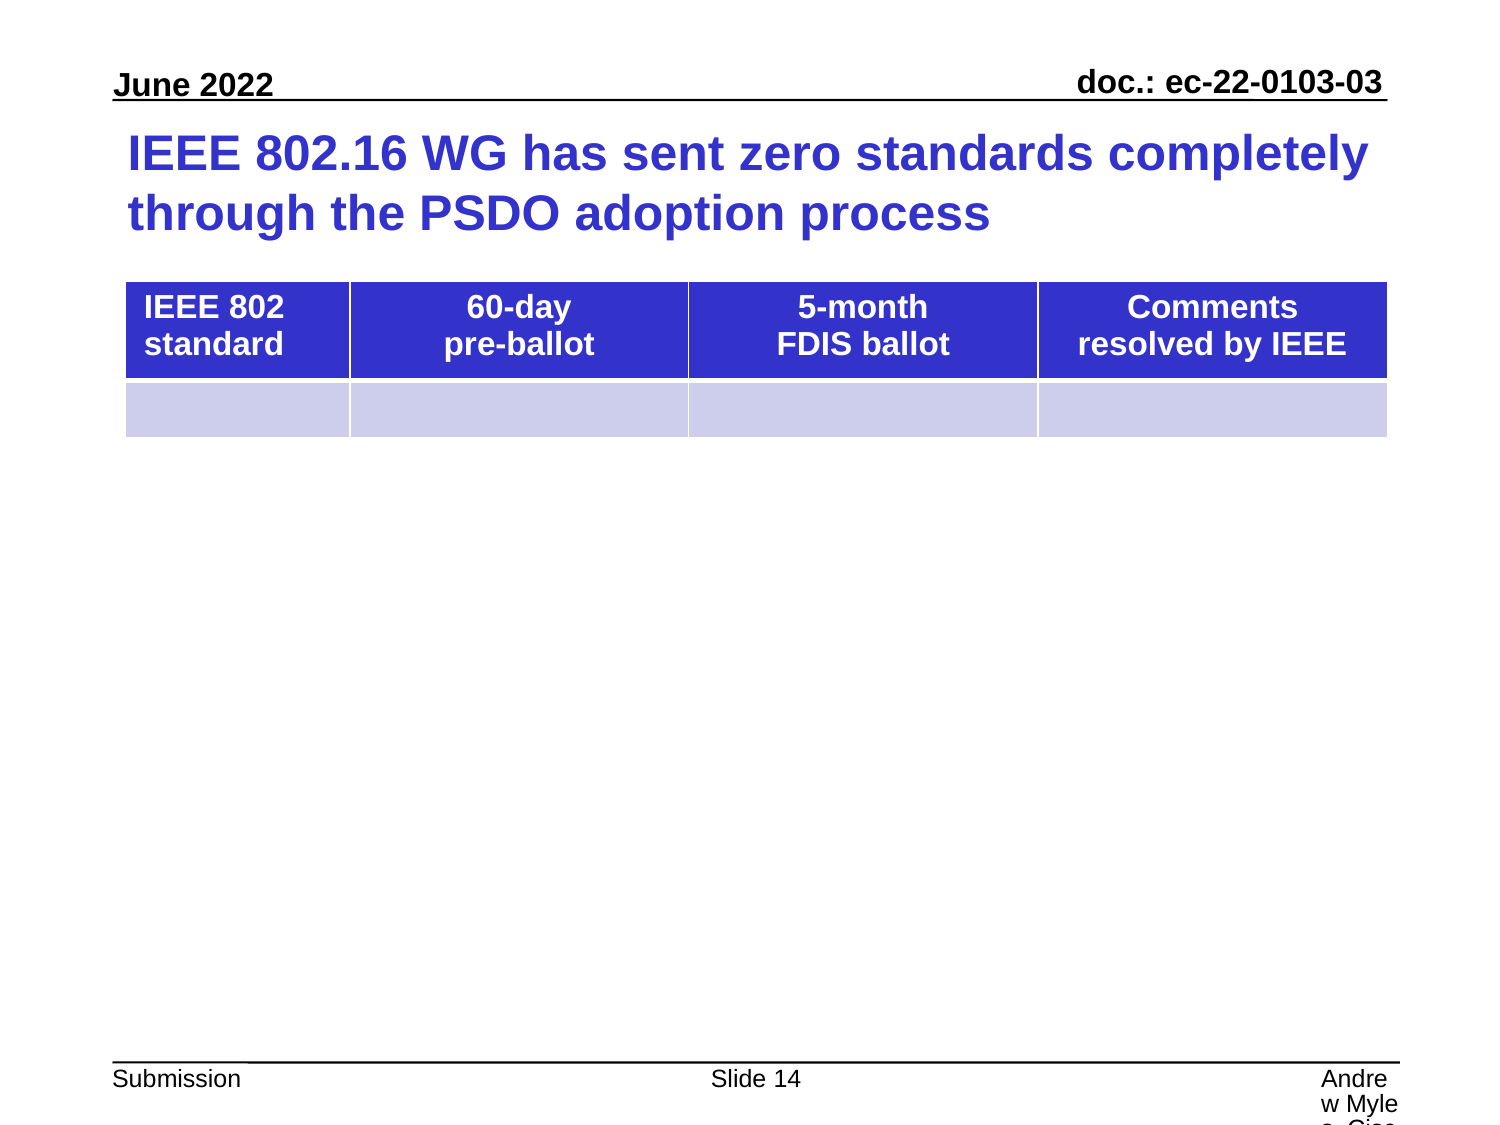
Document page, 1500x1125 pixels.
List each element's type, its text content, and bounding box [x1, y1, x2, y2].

table_header 5-month FDIS ballot [689, 282, 1037, 378]
title IEEE 802.16 WG has sent zero standards completely through the PSDO adoption process [112, 112, 1388, 288]
table_cell [689, 383, 1037, 437]
table_cell [1039, 383, 1387, 437]
table_header 60-day pre-ballot [351, 282, 688, 378]
slide_number Slide 14 [709, 1061, 803, 1093]
table_header Comments resolved by IEEE [1039, 282, 1387, 378]
footer Andrew Myles, Cisco [1320, 1061, 1402, 1093]
table_header IEEE 802 standard [126, 282, 349, 378]
table_cell [126, 383, 349, 437]
table_cell [351, 383, 688, 437]
